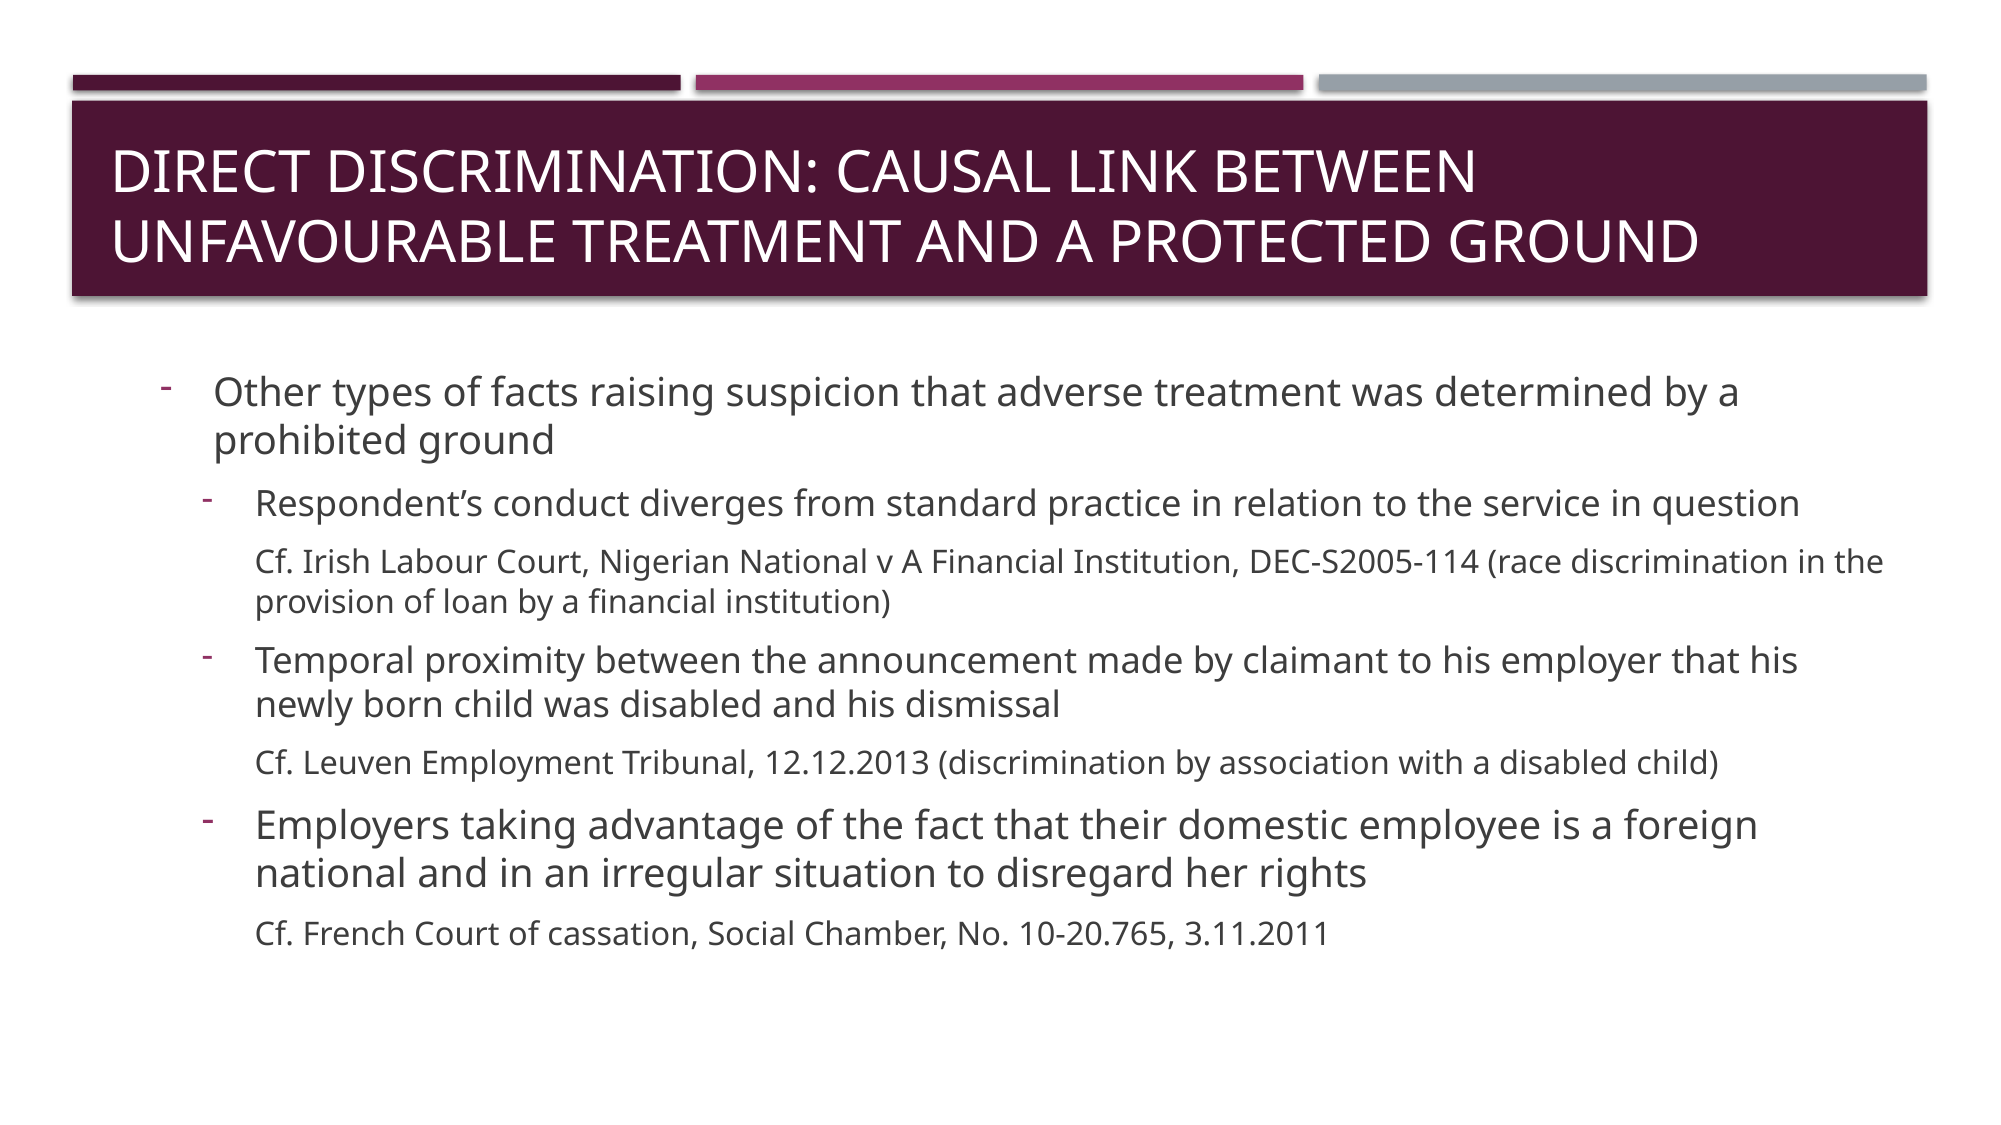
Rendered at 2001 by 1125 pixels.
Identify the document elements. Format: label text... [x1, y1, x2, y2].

list Other types of facts raising suspicion that adverse treatment was determined by a prohibited ground Respondent’s conduct diverges from standard practice in relation to the service in question Cf. Irish Labour Court, Nigerian National v A Financial Institution, DEC-S2005-114 (race discrimination in the provision of loan by a financial institution) Temporal proximity between the announcement made by claimant to his employer that his newly born child was disabled and his dismissal Cf. Leuven Employment Tribunal, 12.12.2013 (discrimination by association with a disabled child) Employers taking advantage of the fact that their domestic employee is a foreign national and in an irregular situation to disregard her rights Cf. French Court of cassation, Social Chamber, No. 10-20.765, 3.11.2011 [95, 357, 1905, 962]
title Direct discrimination: causal link between unfavourable treatment and a protected ground [95, 115, 1905, 282]
